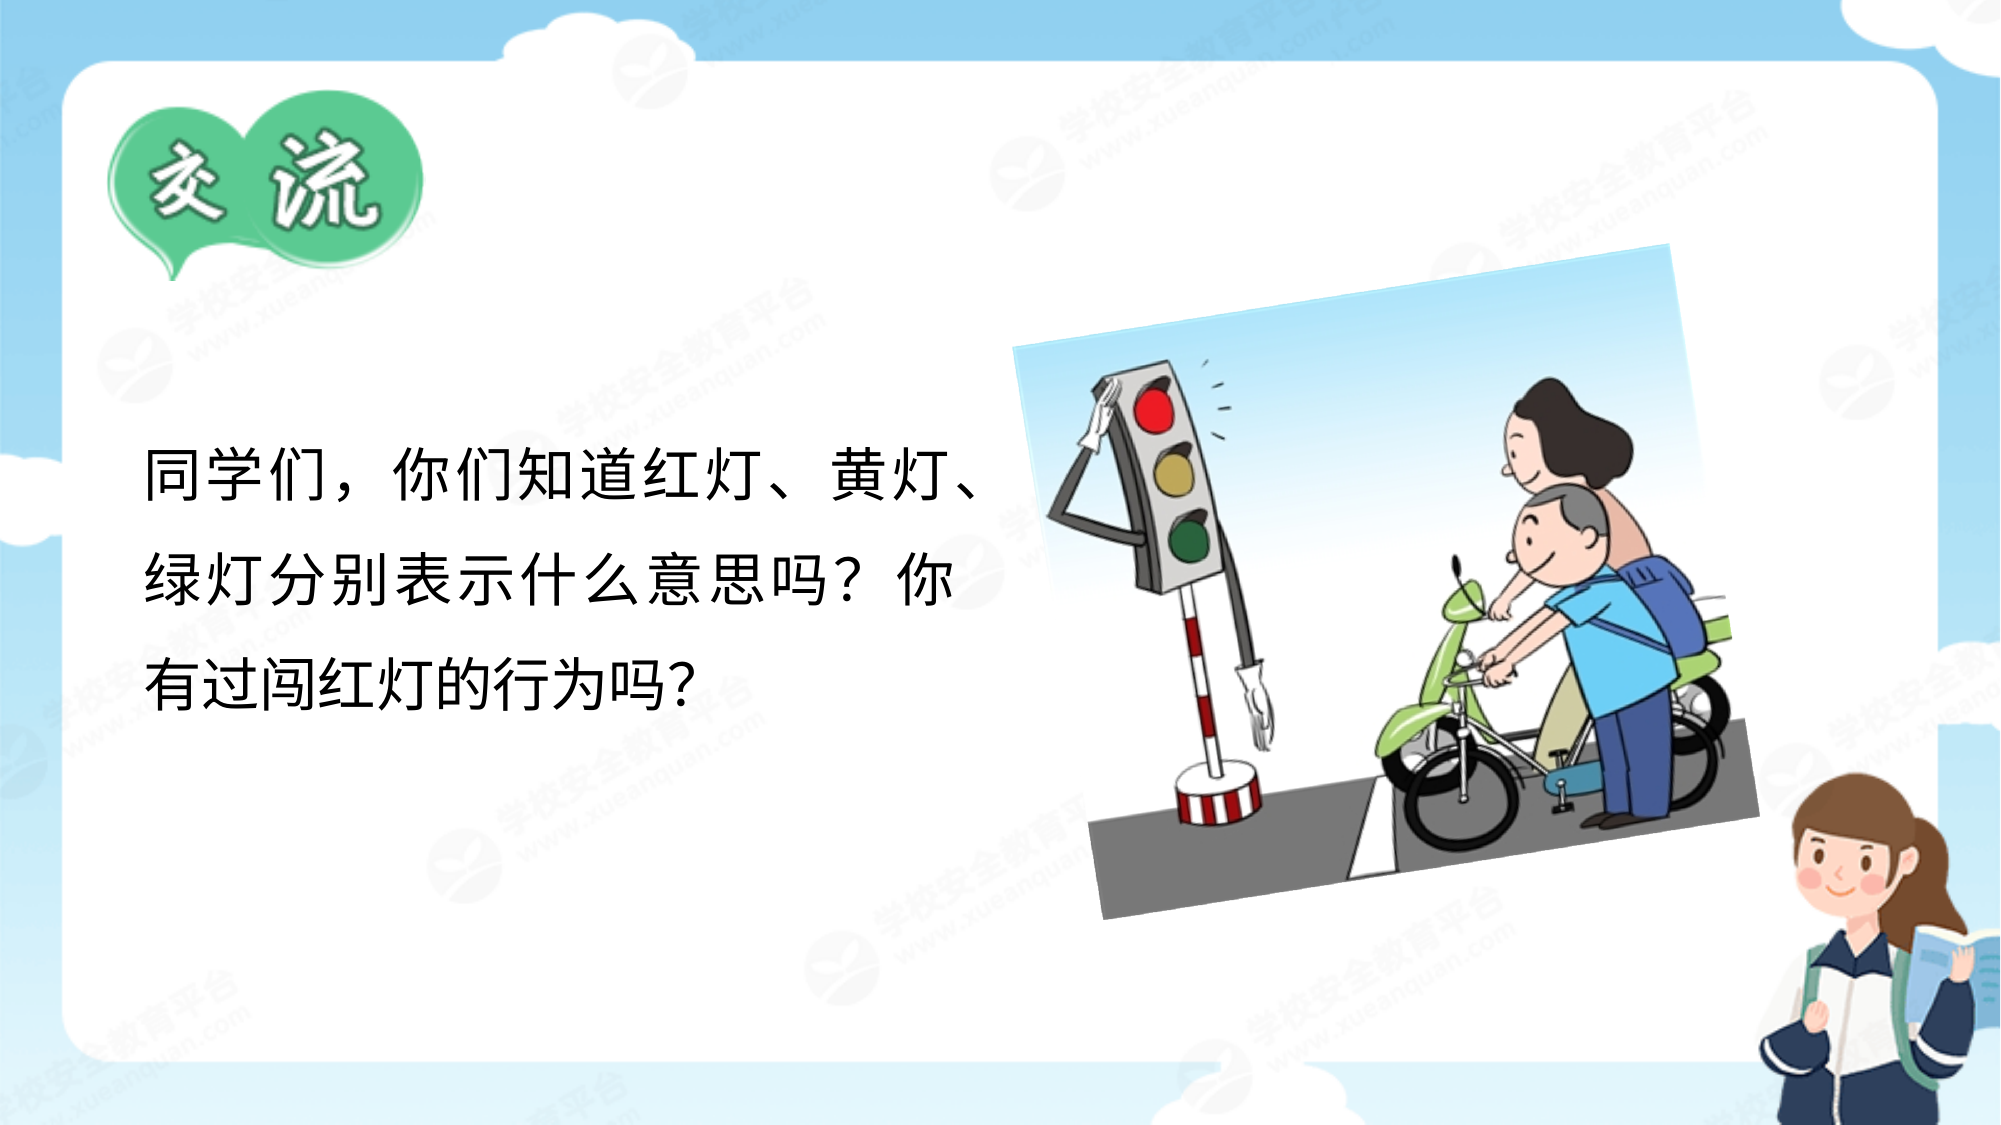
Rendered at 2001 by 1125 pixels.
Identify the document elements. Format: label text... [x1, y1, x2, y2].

picture [0, 0, 2001, 1125]
text_box 同学们，你们知道红灯、黄灯、绿灯分别表示什么意思吗？你有过闯红灯的行为吗？ [128, 396, 970, 726]
